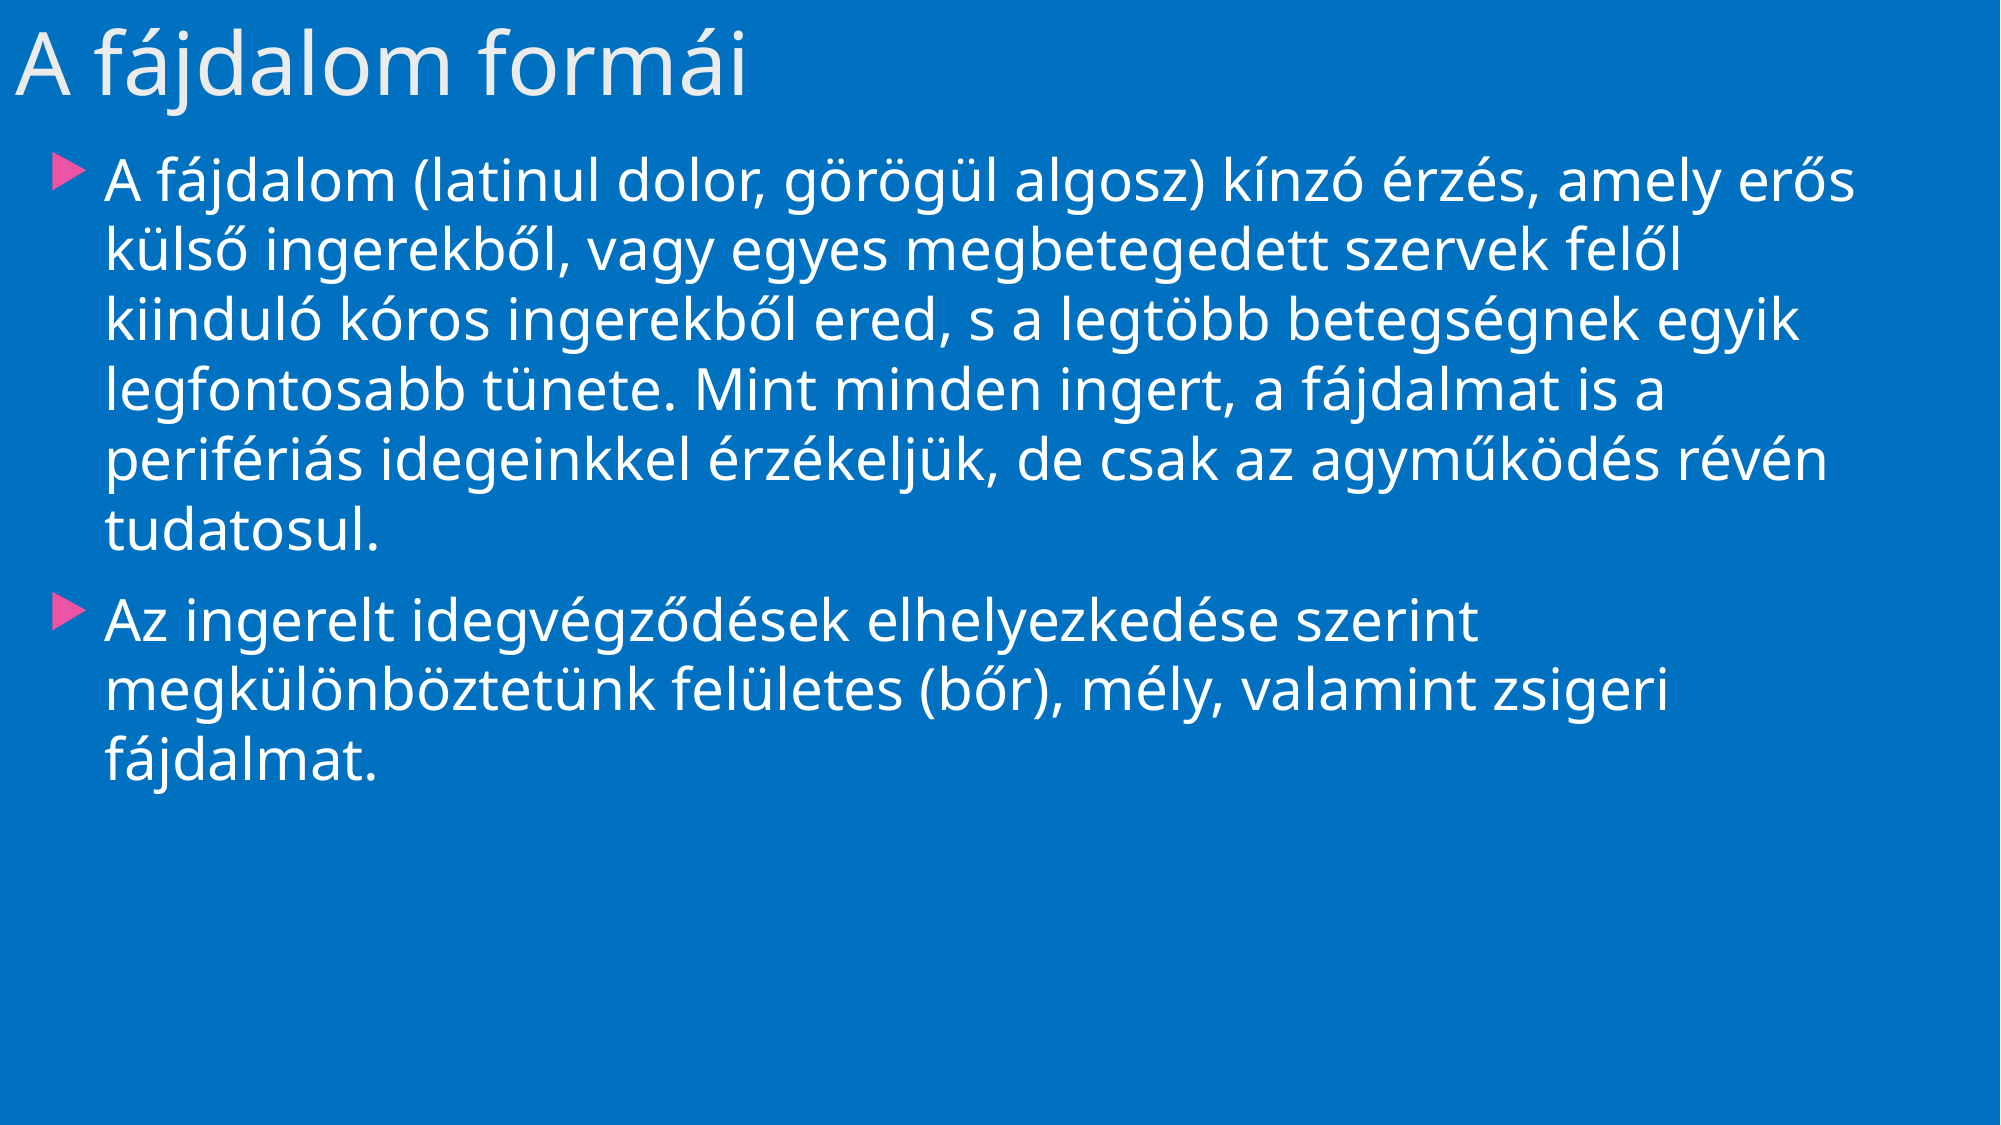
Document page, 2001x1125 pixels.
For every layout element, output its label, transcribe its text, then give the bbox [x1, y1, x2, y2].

title A fájdalom formái [0, 0, 1543, 136]
list A fájdalom (latinul dolor, görögül algosz) kínzó érzés, amely erős külső ingerekből, vagy egyes megbetegedett szervek felől kiinduló kóros ingerekből ered, s a legtöbb betegségnek egyik legfontosabb tünete. Mint minden ingert, a fájdalmat is a perifériás idegeinkkel érzékeljük, de csak az agyműködés révén tudatosul. Az ingerelt idegvégződések elhelyezkedése szerint megkülönböztetünk felületes (bőr), mély, valamint zsigeri fájdalmat. [33, 135, 1922, 1108]
